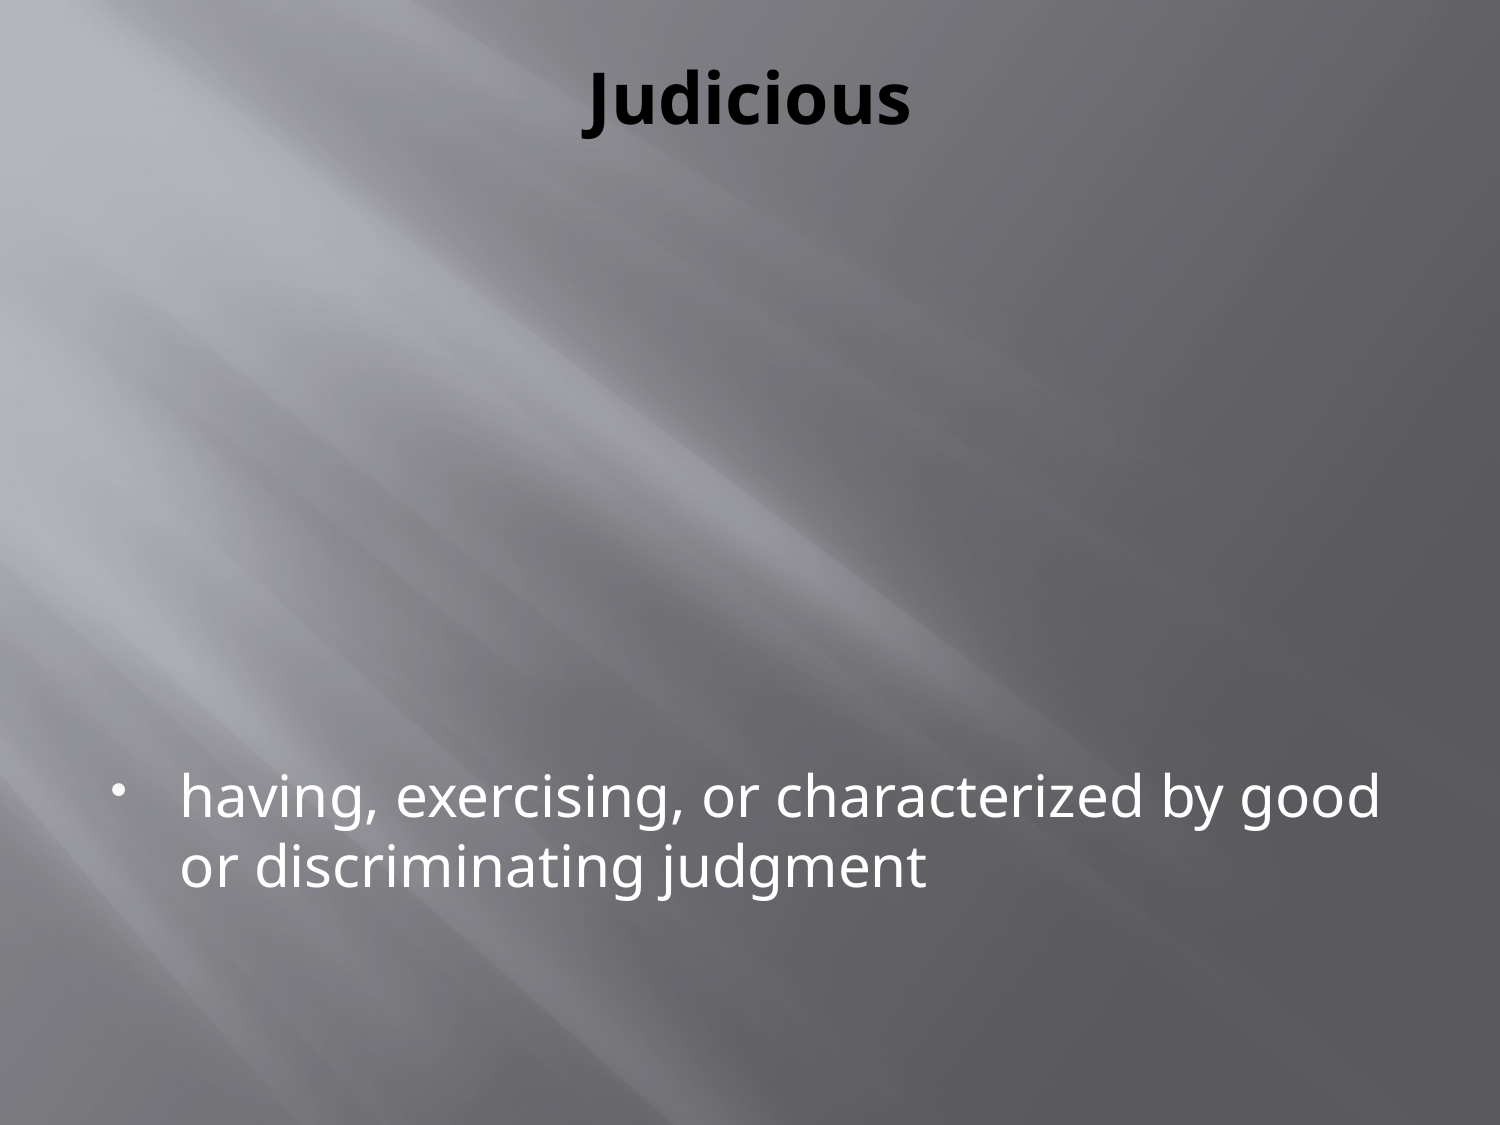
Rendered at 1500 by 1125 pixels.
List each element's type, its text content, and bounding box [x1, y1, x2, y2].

list having, exercising, or characterized by good or discriminating judgment [75, 262, 1425, 1035]
title Judicious [75, 45, 1425, 233]
